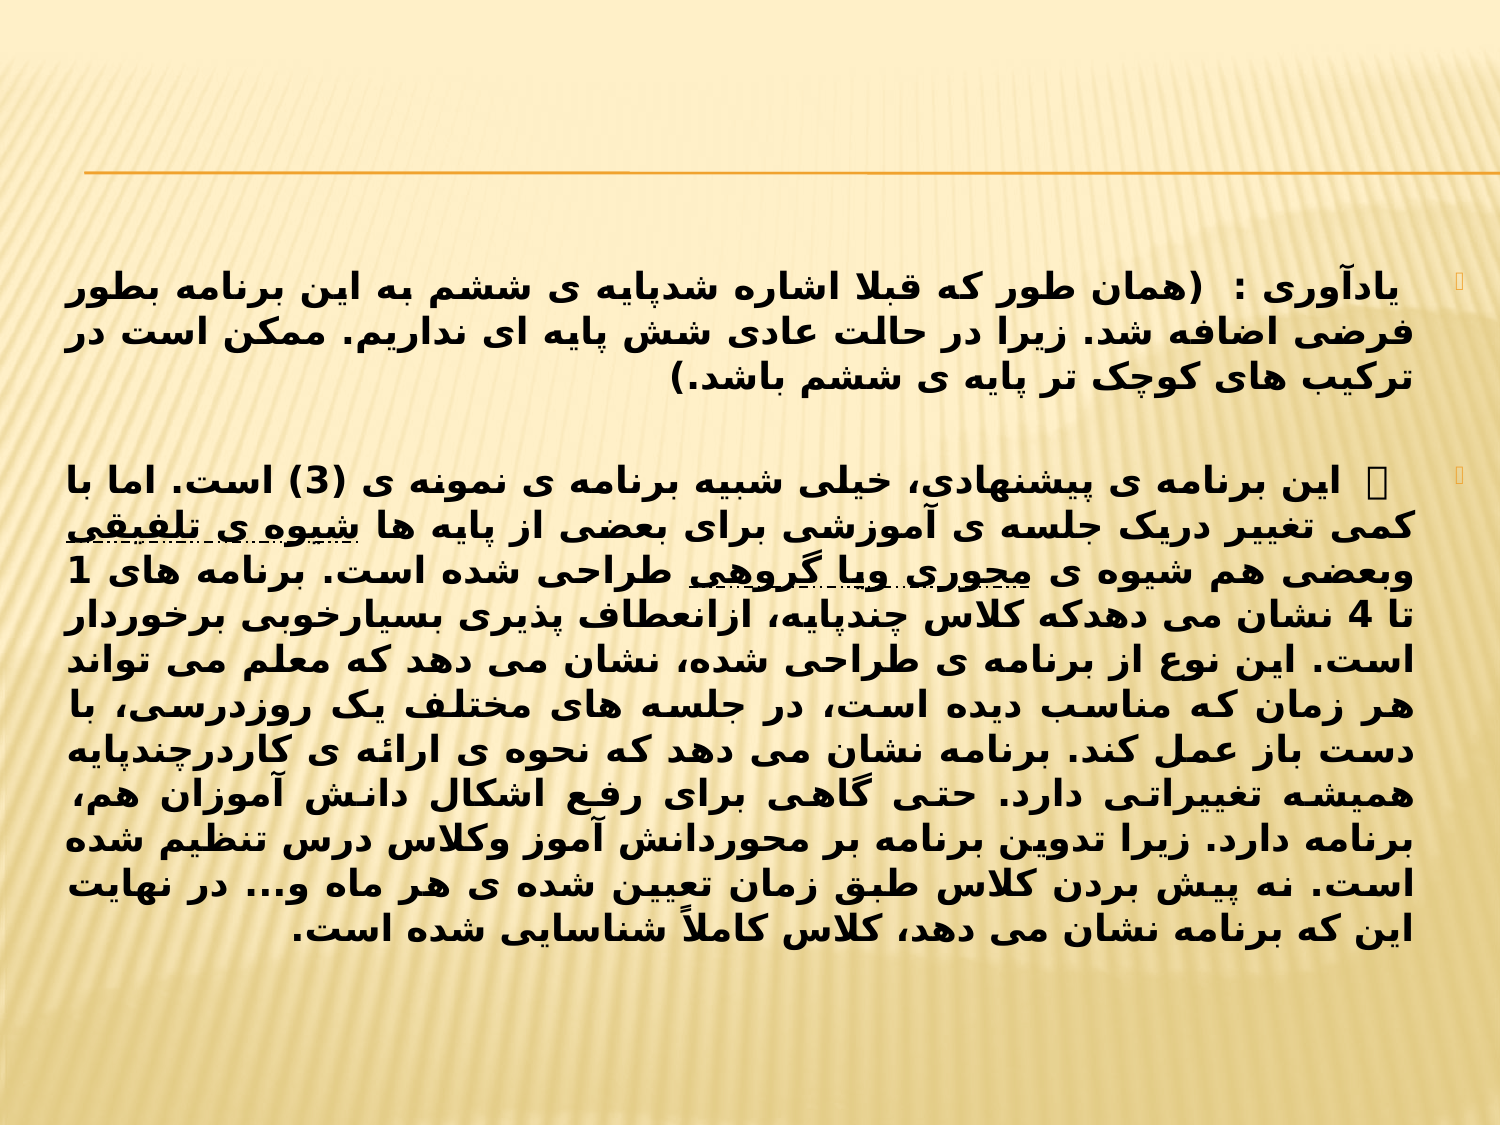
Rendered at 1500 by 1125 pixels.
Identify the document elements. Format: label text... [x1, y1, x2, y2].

list یادآوری : (همان طور که قبلا اشاره شدپایه ی ششم به این برنامه بطور فرضی اضافه شد. زیرا در حالت عادی شش پایه ای نداریم. ممکن است در ترکیب های کوچک تر پایه ی ششم باشد.)  این برنامه ی پیشنهادی، خیلی شبیه برنامه ی نمونه ی (3) است. اما با کمی تغییر دریک جلسه ی آموزشی برای بعضی از پایه ها شیوه ی تلفیقی وبعضی هم شیوه ی محوری ویا گروهی طراحی شده است. برنامه های 1 تا 4 نشان می دهدکه کلاس چندپایه، ازانعطاف پذیری بسیارخوبی برخوردار است. این نوع از برنامه ی طراحی شده، نشان می دهد که معلم می تواند هر زمان که مناسب دیده است، در جلسه های مختلف یک روزدرسی، با دست باز عمل کند. برنامه نشان می دهد که نحوه ی ارائه ی کاردرچندپایه همیشه تغییراتی دارد. حتی گاهی برای رفع اشکال دانش آموزان هم، برنامه دارد. زیرا تدوین برنامه بر محوردانش آموز وکلاس درس تنظیم شده است. نه پیش بردن کلاس طبق زمان تعیین شده ی هر ماه و... در نهایت این که برنامه نشان می دهد، کلاس کاملاً شناسایی شده است. [50, 254, 1475, 998]
